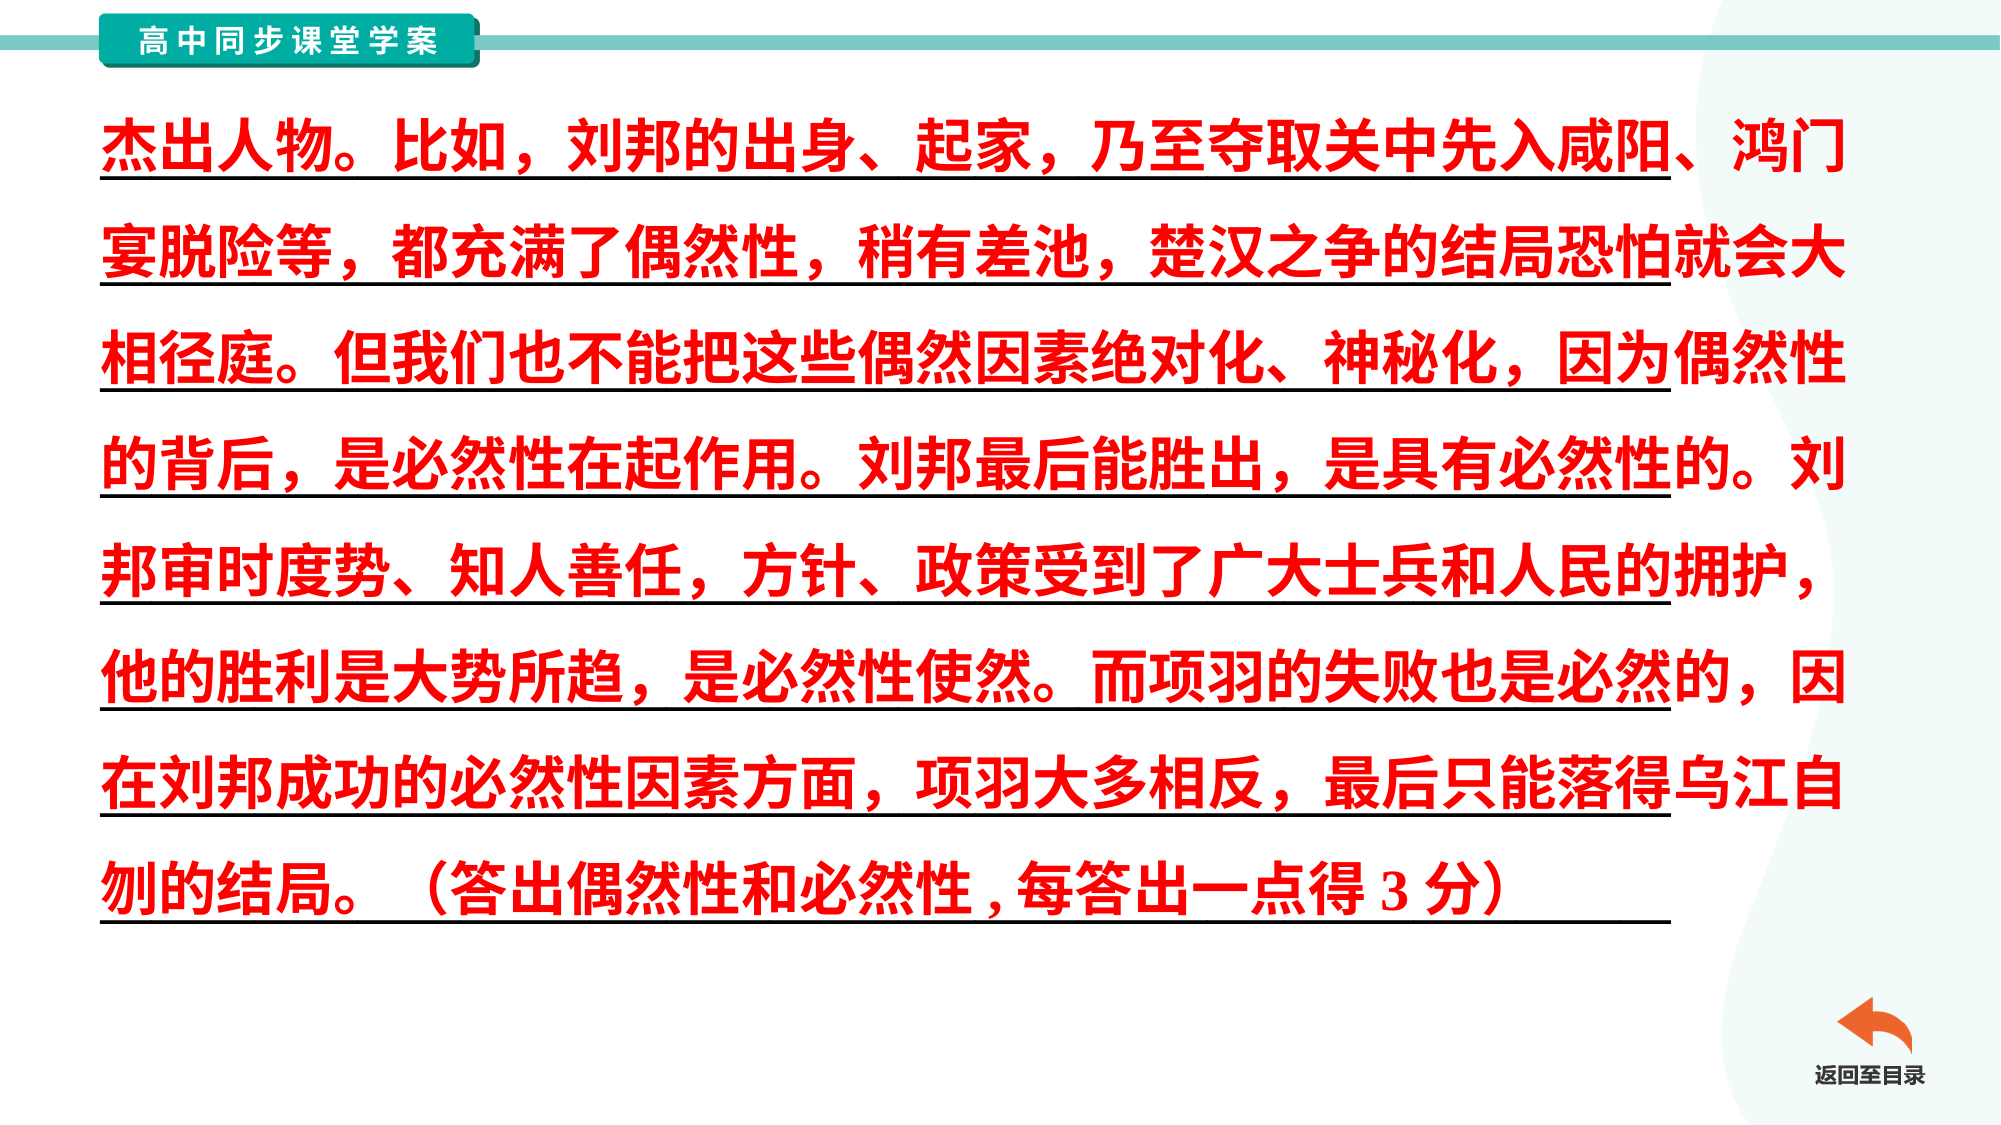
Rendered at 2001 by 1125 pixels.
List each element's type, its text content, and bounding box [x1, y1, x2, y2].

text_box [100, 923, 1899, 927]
text_box 杰出人物。比如，刘邦的出身、起家，乃至夺取关中先入咸阳、鸿门 宴脱险等，都充满了偶然性，稍有差池，楚汉之争的结局恐怕就会大 相径庭。但我们也不能把这些偶然因素绝对化、神秘化，因为偶然性 的背后，是必然性在起作用。刘邦最后能胜出，是具有必然性的。刘 邦审时度势、知人善任，方针、政策受到了广大士兵和人民的拥护， 他的胜利是大势所趋，是必然性使然。而项羽的失败也是必然的，因 在刘邦成功的必然性因素方面，项羽大多相反，最后只能落得乌江自 刎的结局。（答出偶然性和必然性,每答出一点得3分） [100, 72, 1899, 923]
picture [0, 0, 2000, 1125]
